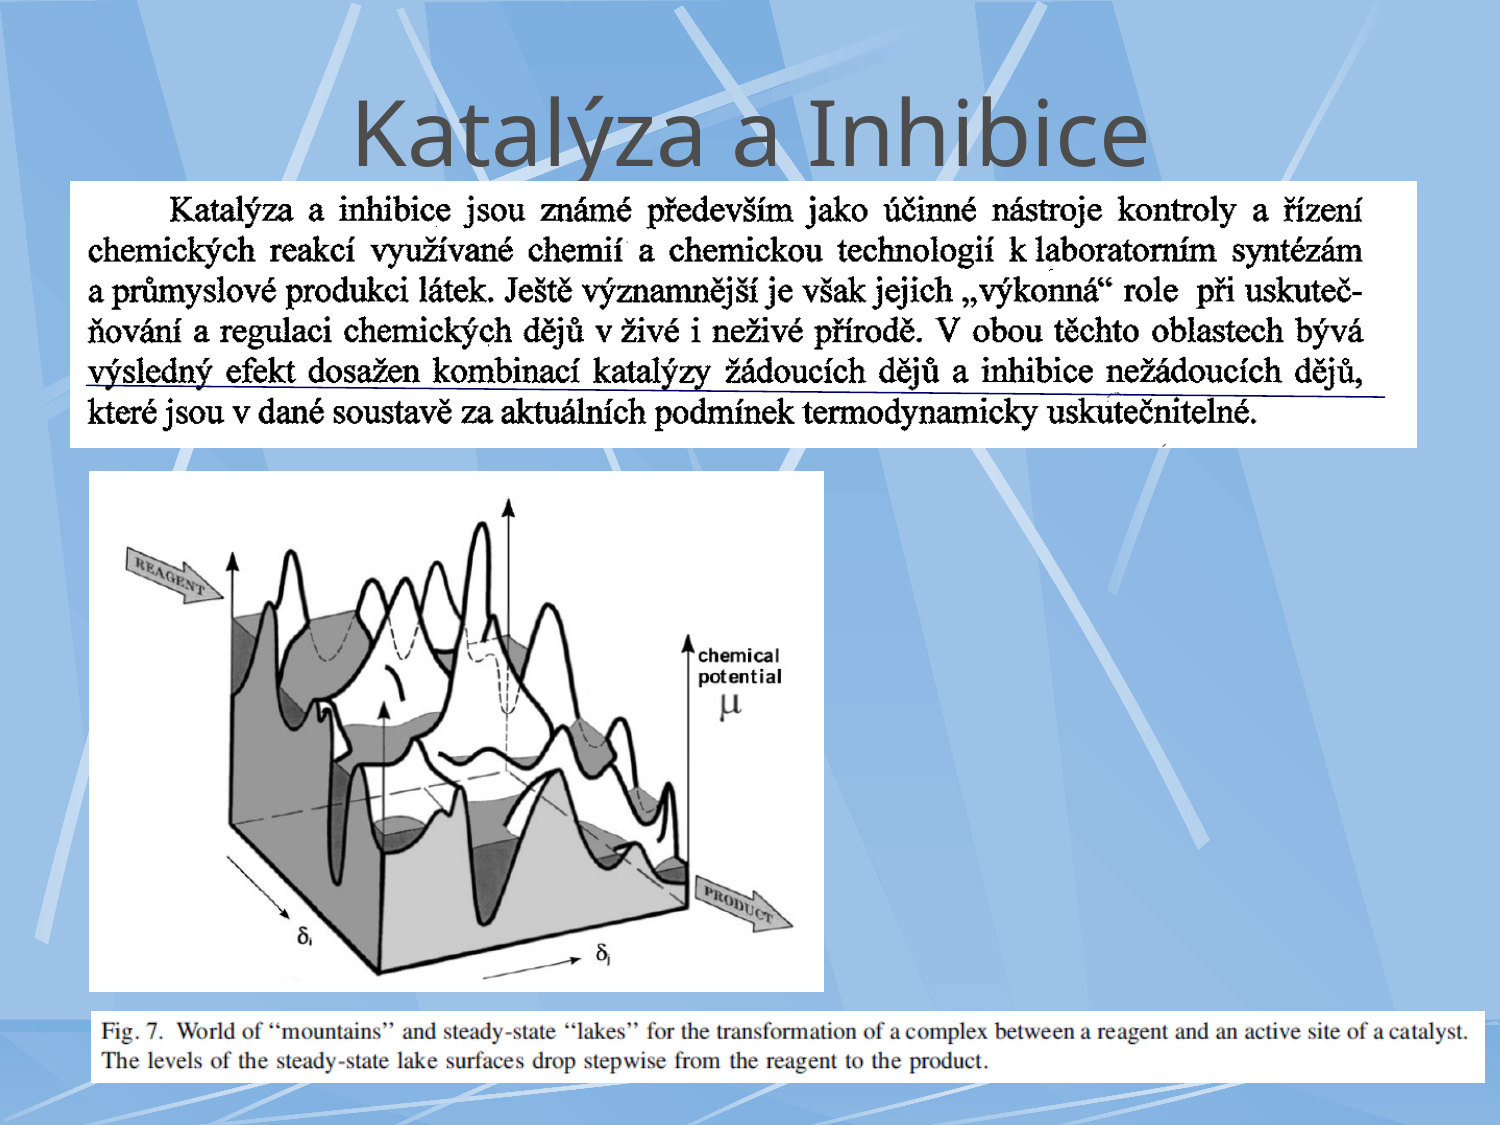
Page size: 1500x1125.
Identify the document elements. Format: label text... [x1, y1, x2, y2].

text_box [85, 385, 1386, 398]
picture [89, 471, 824, 992]
picture [70, 181, 1417, 448]
picture [91, 1011, 1485, 1083]
title Katalýza a Inhibice [113, 66, 1389, 179]
